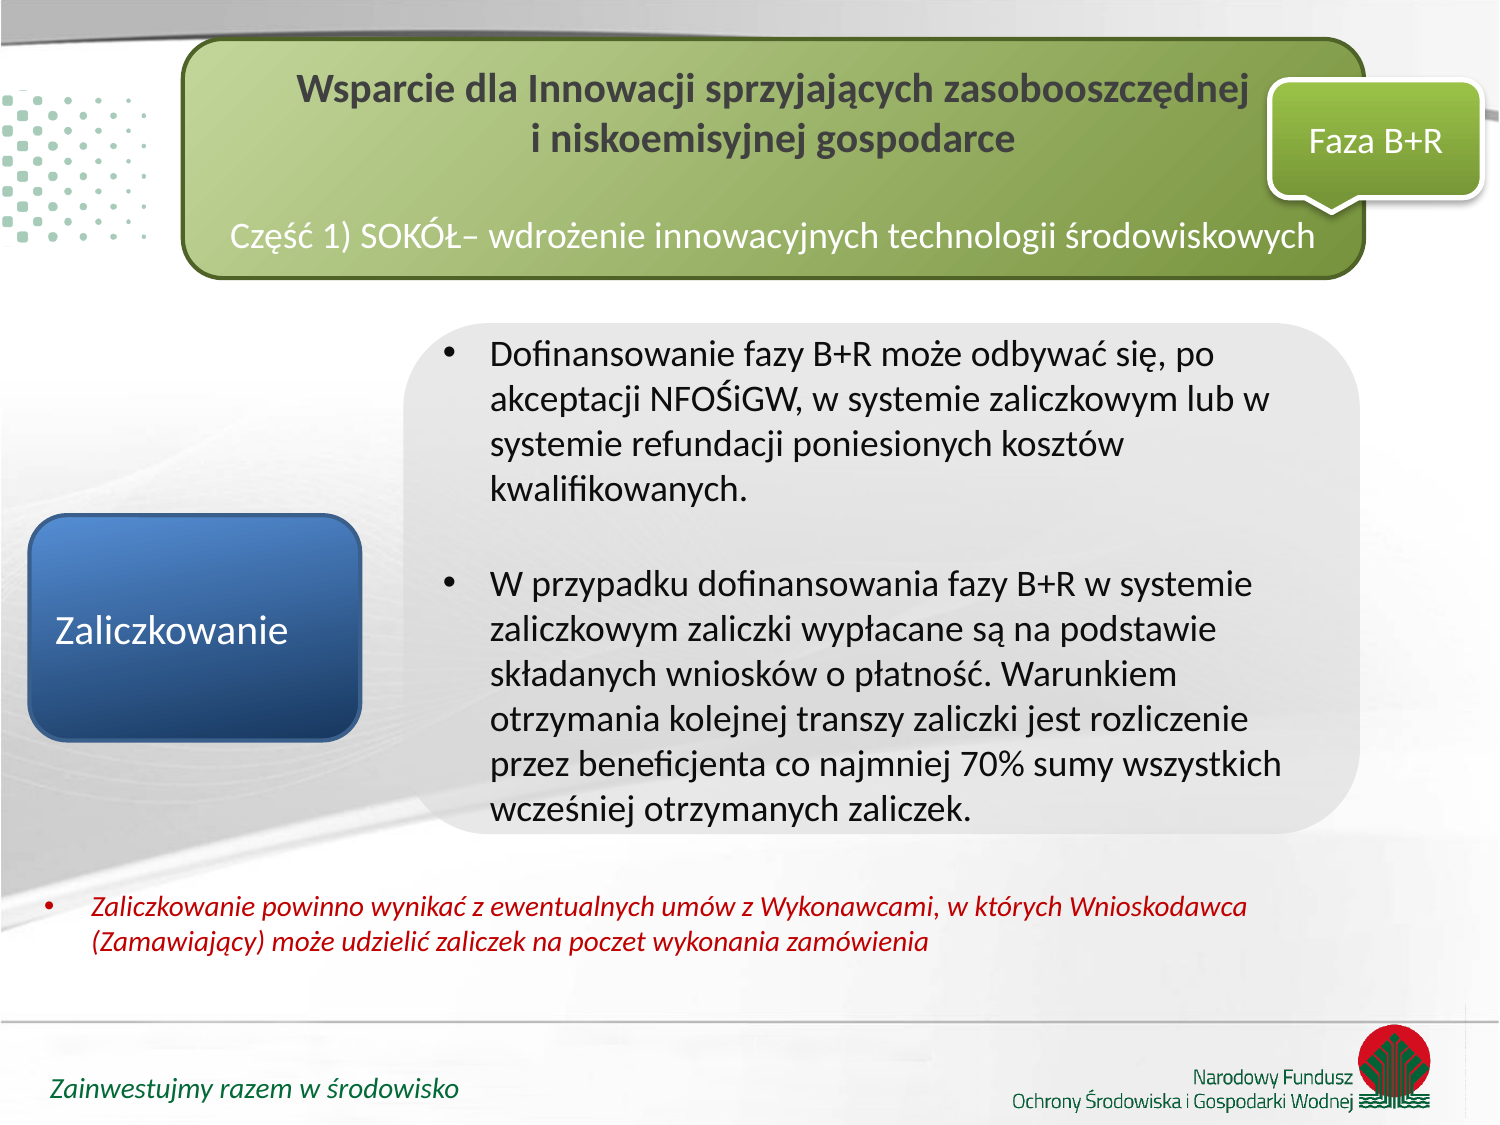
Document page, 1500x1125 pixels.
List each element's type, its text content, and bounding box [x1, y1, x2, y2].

text_box Faza B+R [1269, 79, 1483, 213]
text_box Zaliczkowanie powinno wynikać z ewentualnych umów z Wykonawcami, w których Wnioskodawca (Zamawiający) może udzielić zaliczek na poczet wykonania zamówienia [29, 880, 1436, 965]
text_box Zaliczkowanie [27, 513, 363, 743]
text_box Dofinansowanie fazy B+R może odbywać się, po akceptacji NFOŚiGW, w systemie zaliczkowym lub w systemie refundacji poniesionych kosztów kwalifikowanych. W przypadku dofinansowania fazy B+R w systemie zaliczkowym zaliczki wypłacane są na podstawie składanych wniosków o płatność. Warunkiem otrzymania kolejnej transzy zaliczki jest rozliczenie przez beneficjenta co najmniej 70% sumy wszystkich wcześniej otrzymanych zaliczek. [401, 320, 1363, 837]
picture [0, 0, 1499, 1125]
text_box Wsparcie dla Innowacji sprzyjających zasobooszczędnej i niskoemisyjnej gospodarce Część 1) SOKÓŁ– wdrożenie innowacyjnych technologii środowiskowych [180, 36, 1367, 281]
